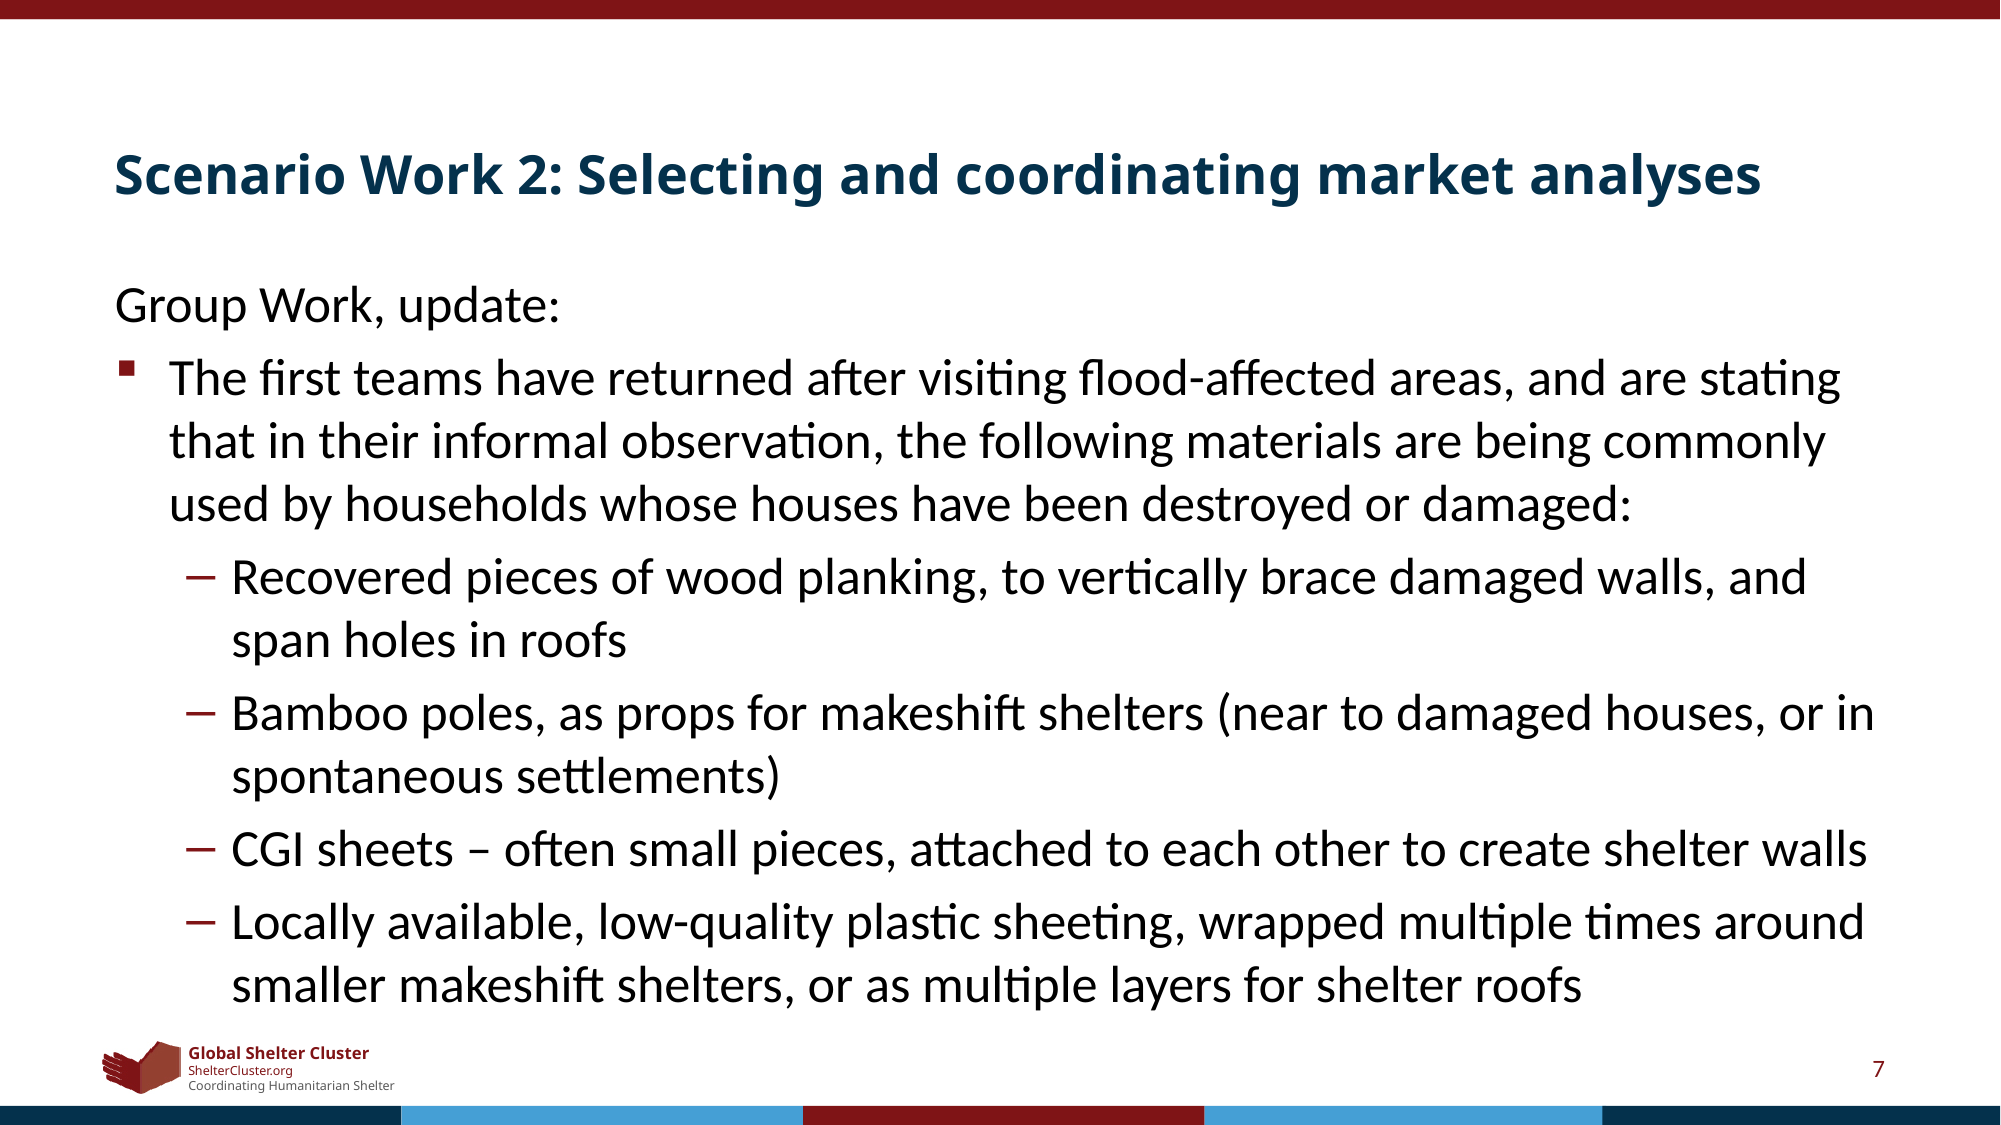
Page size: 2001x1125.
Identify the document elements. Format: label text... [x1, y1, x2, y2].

slide_number 7 [1433, 1038, 1900, 1098]
picture [102, 1041, 181, 1094]
title Scenario Work 2: Selecting and coordinating market analyses [99, 111, 1863, 262]
list Group Work, update: The first teams have returned after visiting flood-affected areas, and are stating that in their informal observation, the following materials are being commonly used by households whose houses have been destroyed or damaged: Recovered pieces of wood planking, to vertically brace damaged walls, and span holes in roofs Bamboo poles, as props for makeshift shelters (near to damaged houses, or in spontaneous settlements) CGI sheets – often small pieces, attached to each other to create shelter walls Locally available, low-quality plastic sheeting, wrapped multiple times around smaller makeshift shelters, or as multiple layers for shelter roofs [99, 262, 1900, 1038]
